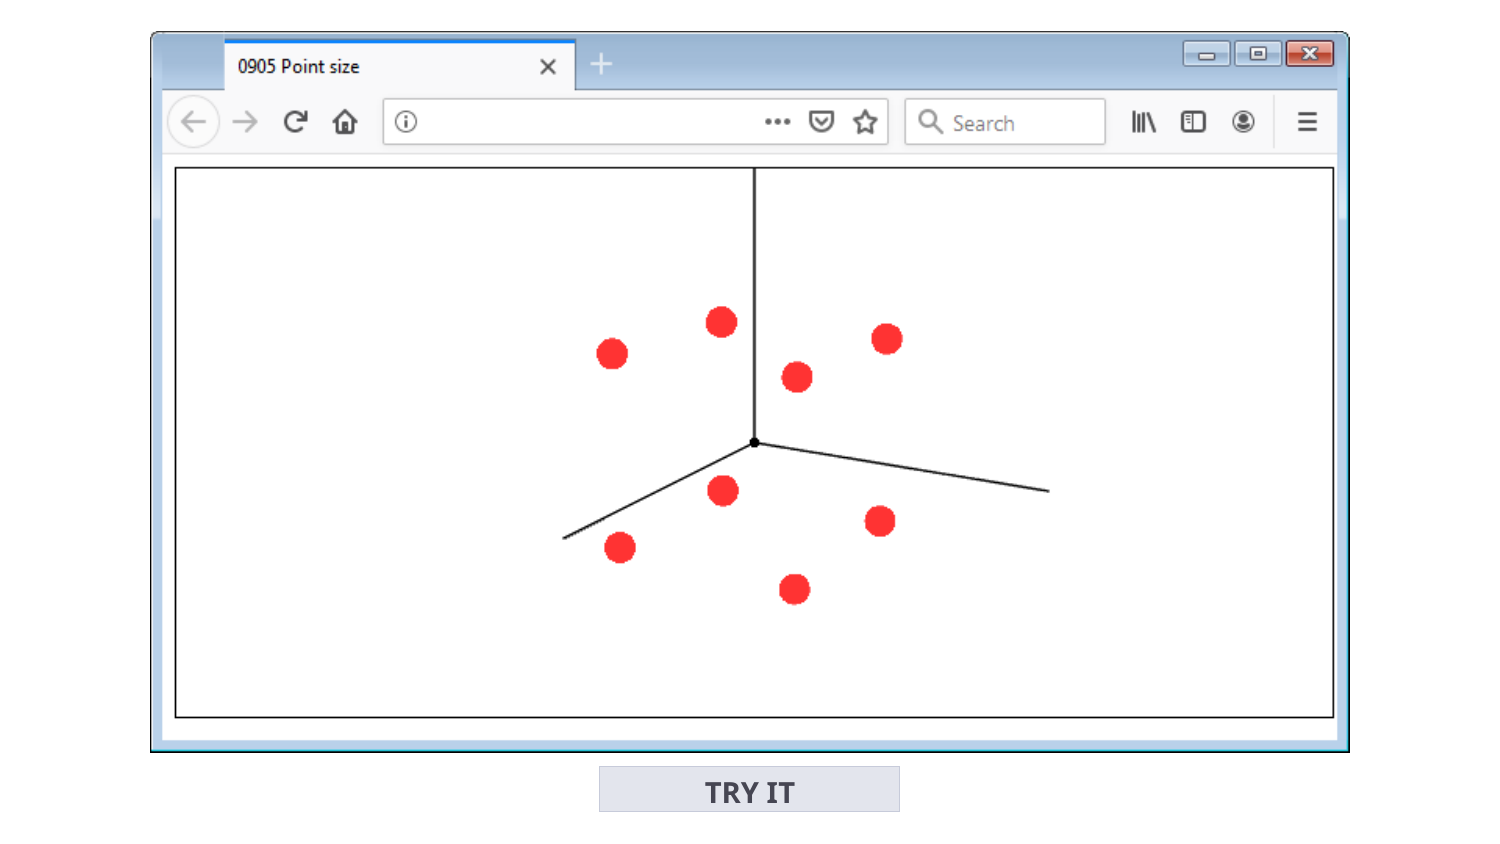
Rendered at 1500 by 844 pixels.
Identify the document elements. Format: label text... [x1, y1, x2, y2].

text_box TRY IT [599, 766, 900, 812]
picture [149, 31, 1351, 753]
